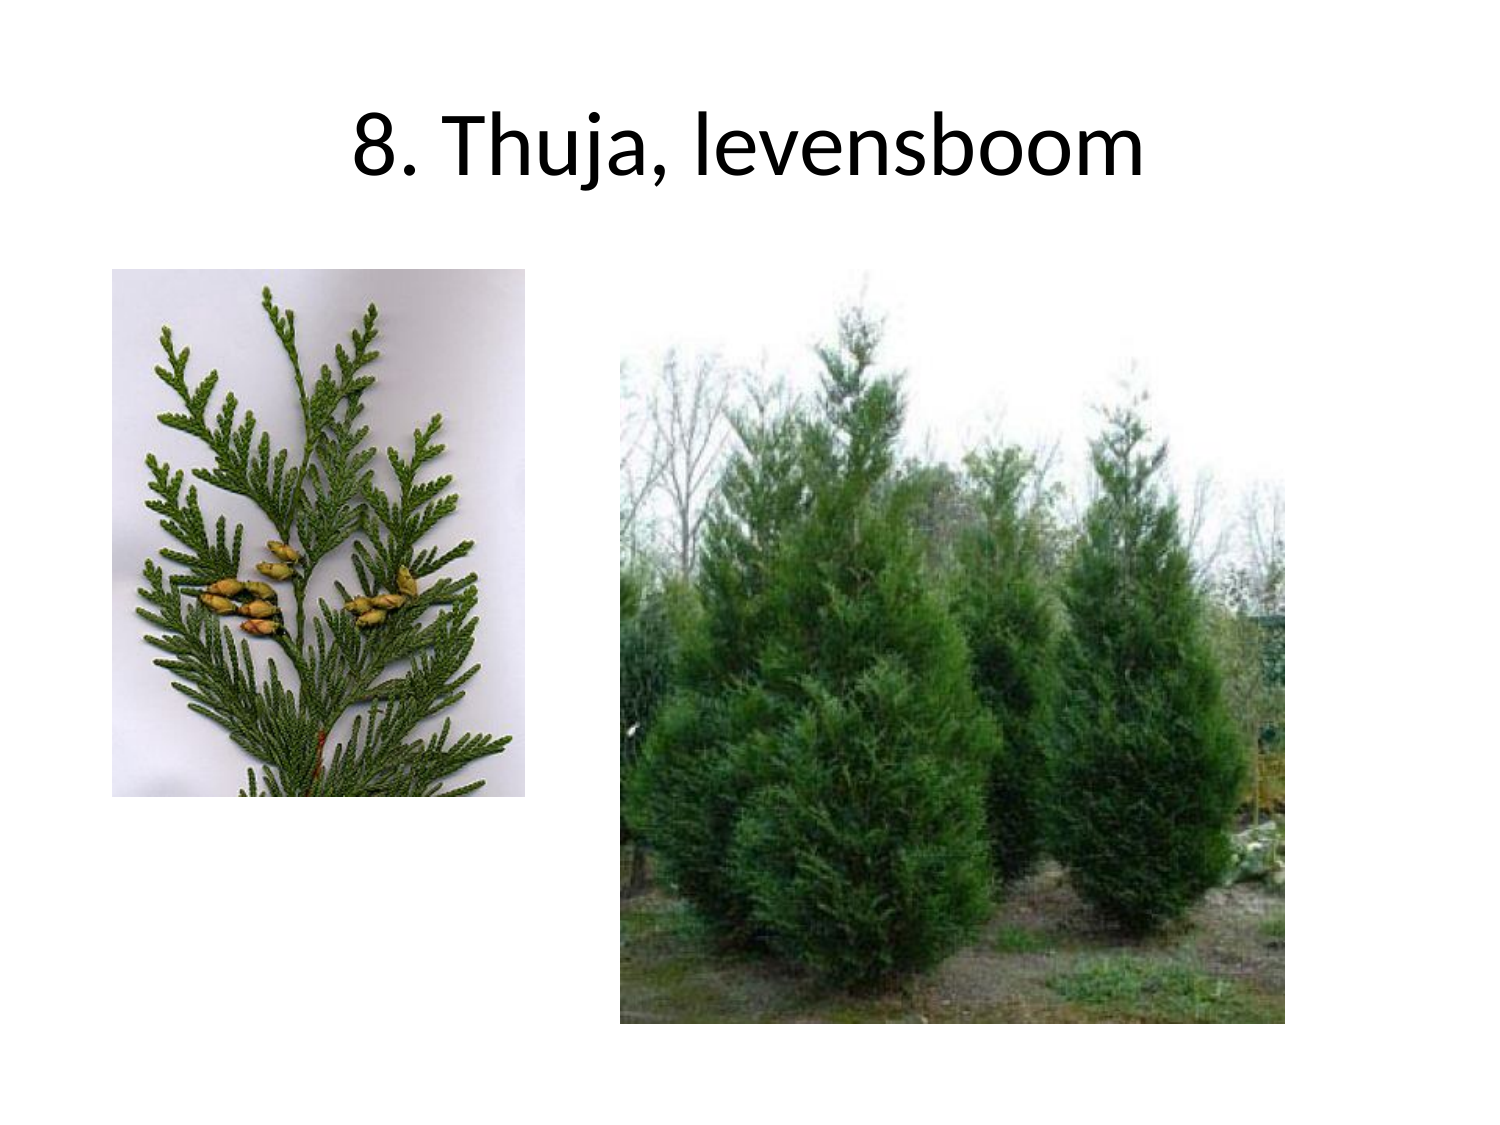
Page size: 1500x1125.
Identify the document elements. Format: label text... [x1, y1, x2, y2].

picture [111, 269, 525, 797]
picture [619, 269, 1285, 1024]
title 8. Thuja, levensboom [75, 45, 1425, 233]
